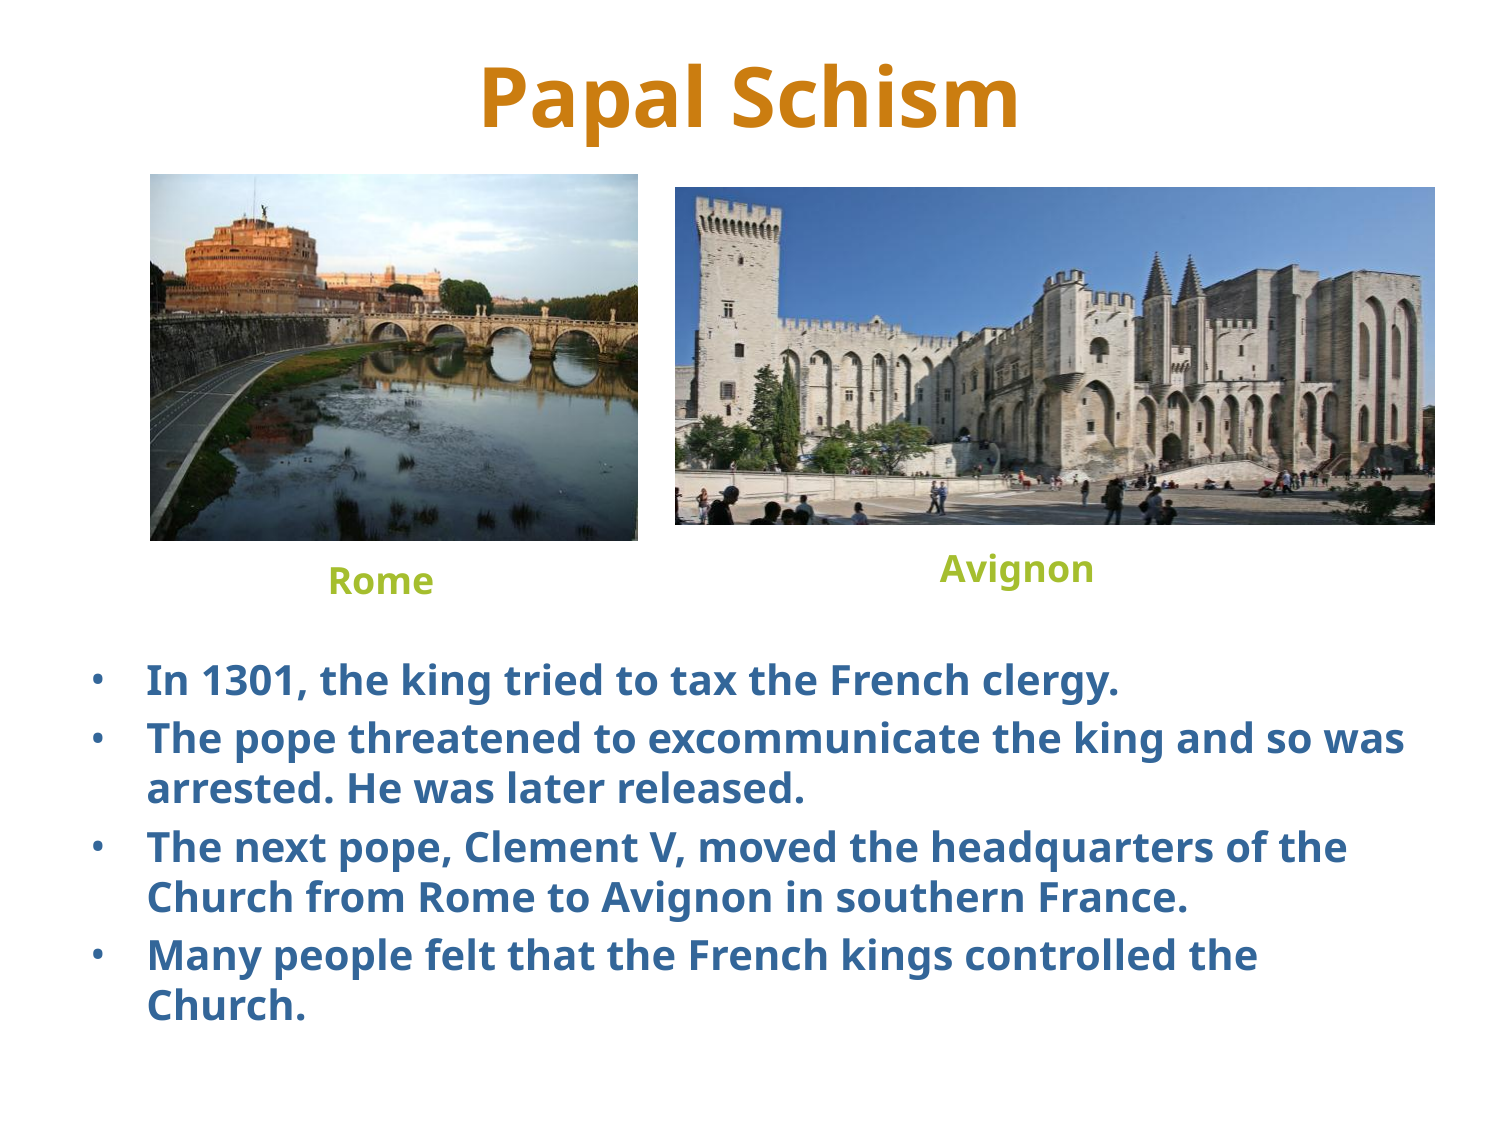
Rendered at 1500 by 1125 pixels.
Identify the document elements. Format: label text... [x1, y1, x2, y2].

list In 1301, the king tried to tax the French clergy. The pope threatened to excommunicate the king and so was arrested. He was later released. The next pope, Clement V, moved the headquarters of the Church from Rome to Avignon in southern France. Many people felt that the French kings controlled the Church. [75, 646, 1425, 1100]
picture [149, 174, 638, 541]
title Papal Schism [75, 0, 1425, 188]
picture [674, 187, 1435, 526]
text_box Avignon [924, 537, 1129, 599]
text_box Rome [312, 549, 464, 611]
